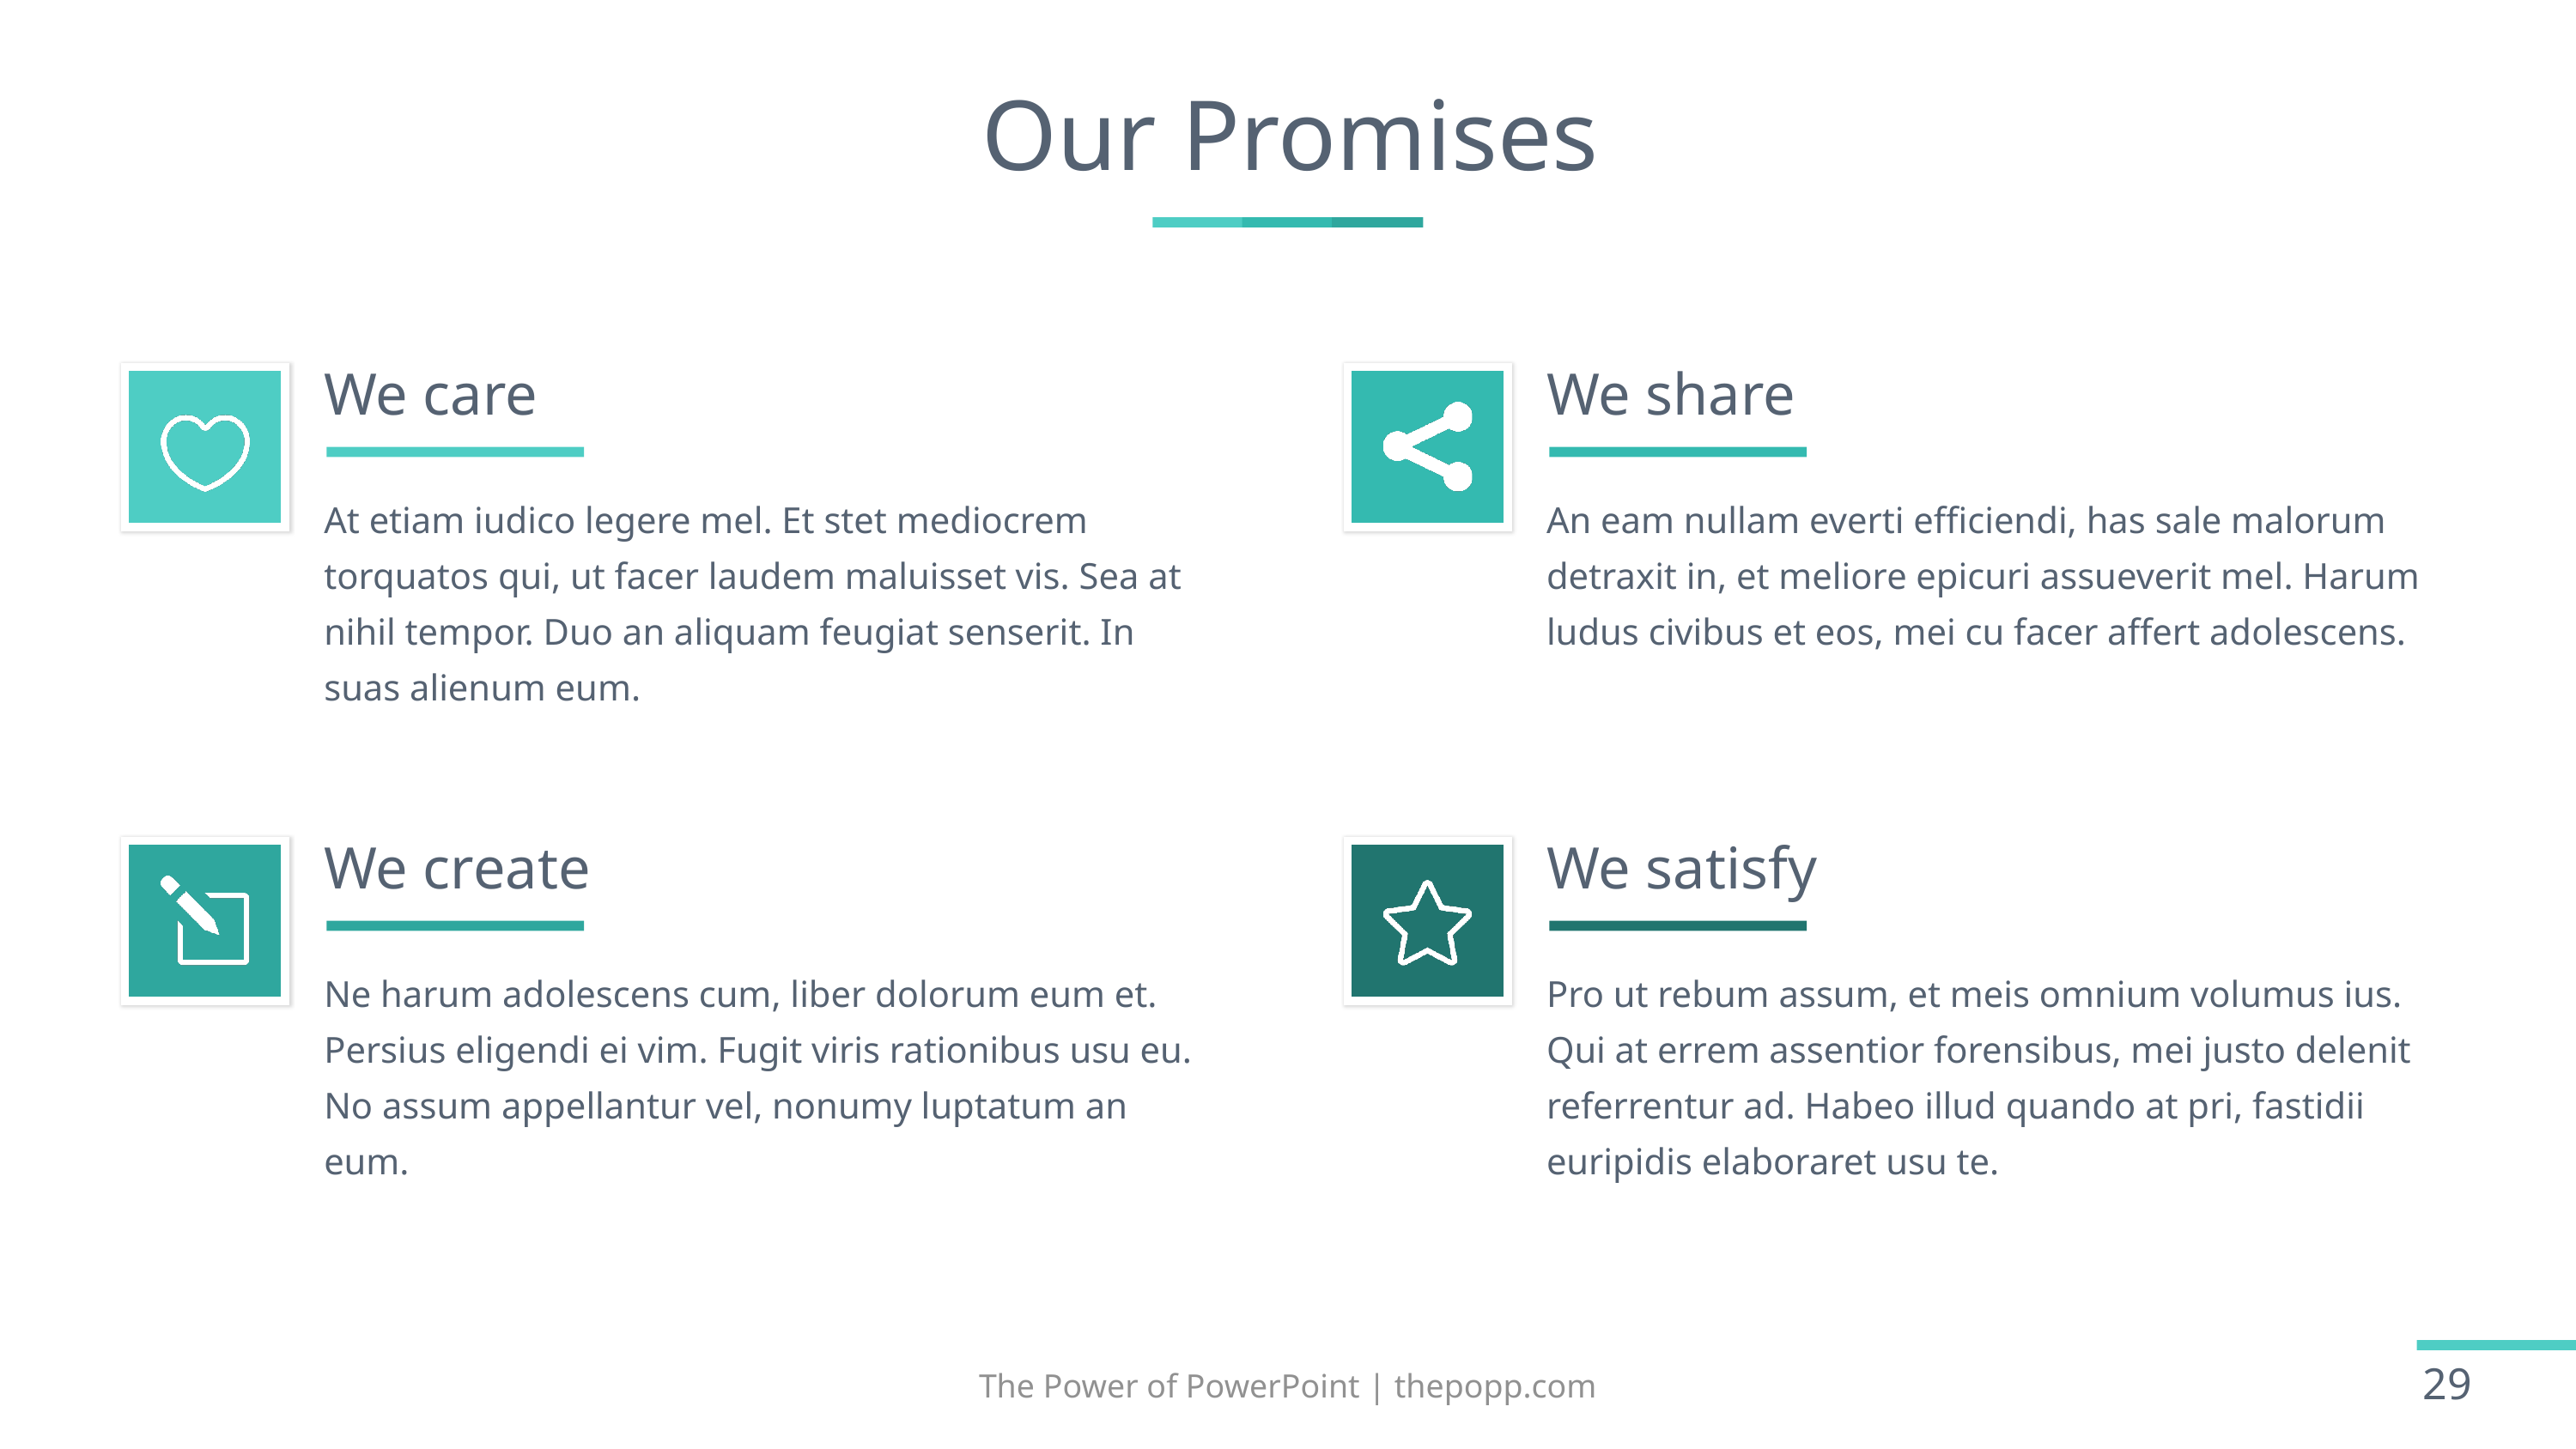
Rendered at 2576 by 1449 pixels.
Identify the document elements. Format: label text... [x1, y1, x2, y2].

picture [1382, 876, 1473, 966]
list We share [1534, 339, 2439, 445]
footer The Power of PowerPoint | thepopp.com [853, 1349, 1723, 1427]
list At etiam iudico legere mel. Et stet mediocrem torquatos qui, ut facer laudem maluisset vis. Sea at nihil tempor. Duo an aliquam feugiat senserit. In suas alienum eum. [311, 478, 1217, 768]
title Our Promises [69, 49, 2512, 230]
list We create [311, 813, 1217, 919]
slide_number 29 [2409, 1351, 2576, 1421]
list An eam nullam everti efficiendi, has sale malorum detraxit in, et meliore epicuri assueverit mel. Harum ludus civibus et eos, mei cu facer affert adolescens. [1534, 478, 2439, 768]
picture [1382, 402, 1473, 492]
picture [161, 876, 250, 966]
list We care [311, 339, 1217, 445]
list Pro ut rebum assum, et meis omnium volumus ius. Qui at errem assentior forensibus, mei justo delenit referrentur ad. Habeo illud quando at pri, fastidii euripidis elaboraret usu te. [1534, 952, 2439, 1242]
picture [161, 402, 250, 492]
list We satisfy [1534, 813, 2439, 919]
list Ne harum adolescens cum, liber dolorum eum et. Persius eligendi ei vim. Fugit viris rationibus usu eu. No assum appellantur vel, nonumy luptatum an eum. [311, 952, 1217, 1242]
